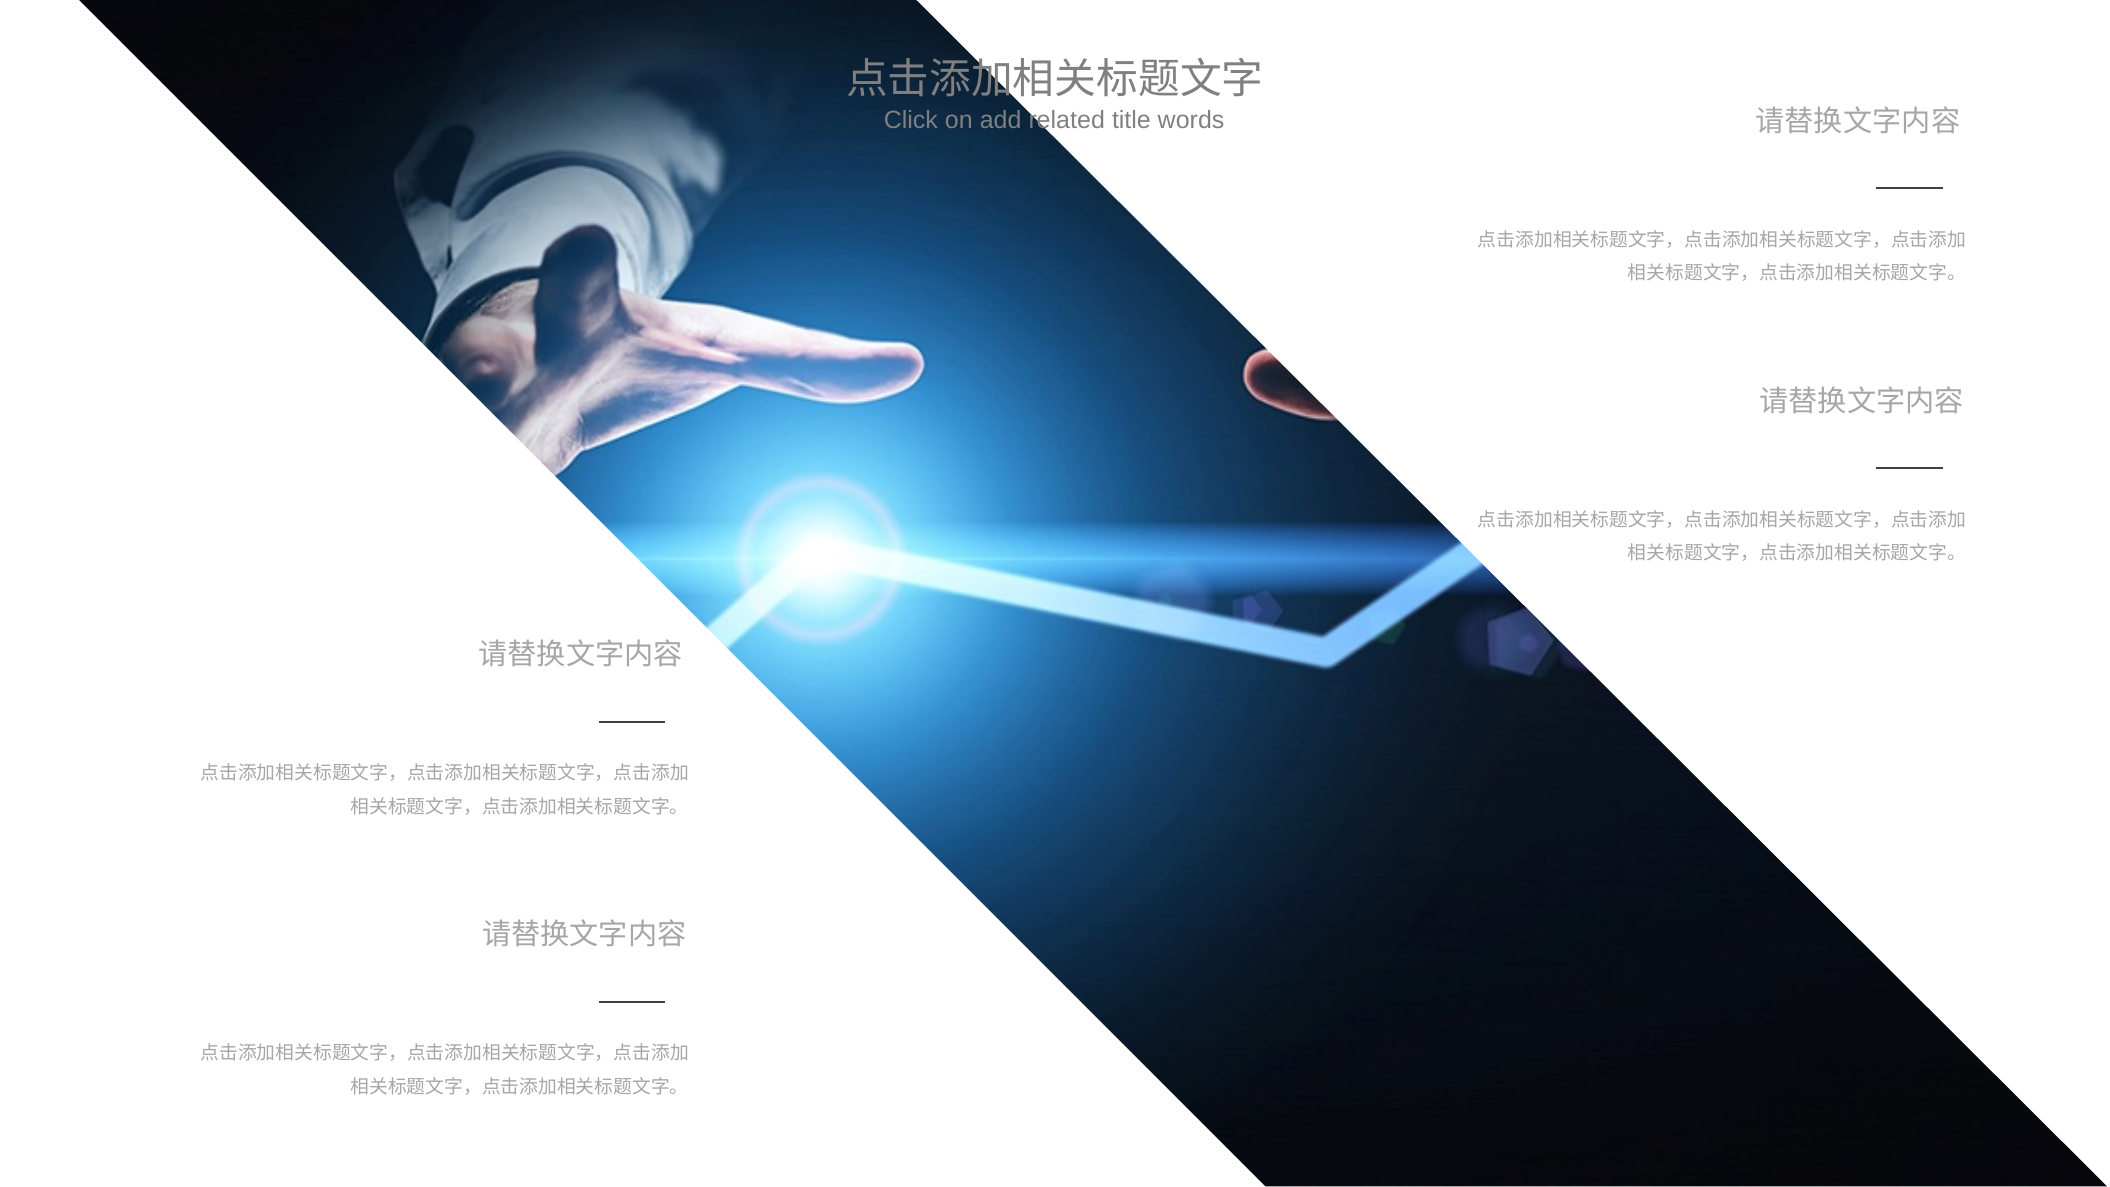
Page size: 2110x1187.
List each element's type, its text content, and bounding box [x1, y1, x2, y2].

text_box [1444, 374, 1981, 568]
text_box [167, 628, 703, 822]
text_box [1444, 94, 1981, 288]
text_box Click on add related title words [864, 95, 1246, 158]
text_box [77, 0, 2110, 1187]
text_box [167, 907, 703, 1102]
text_box 点击添加相关标题文字 [803, 44, 1307, 107]
